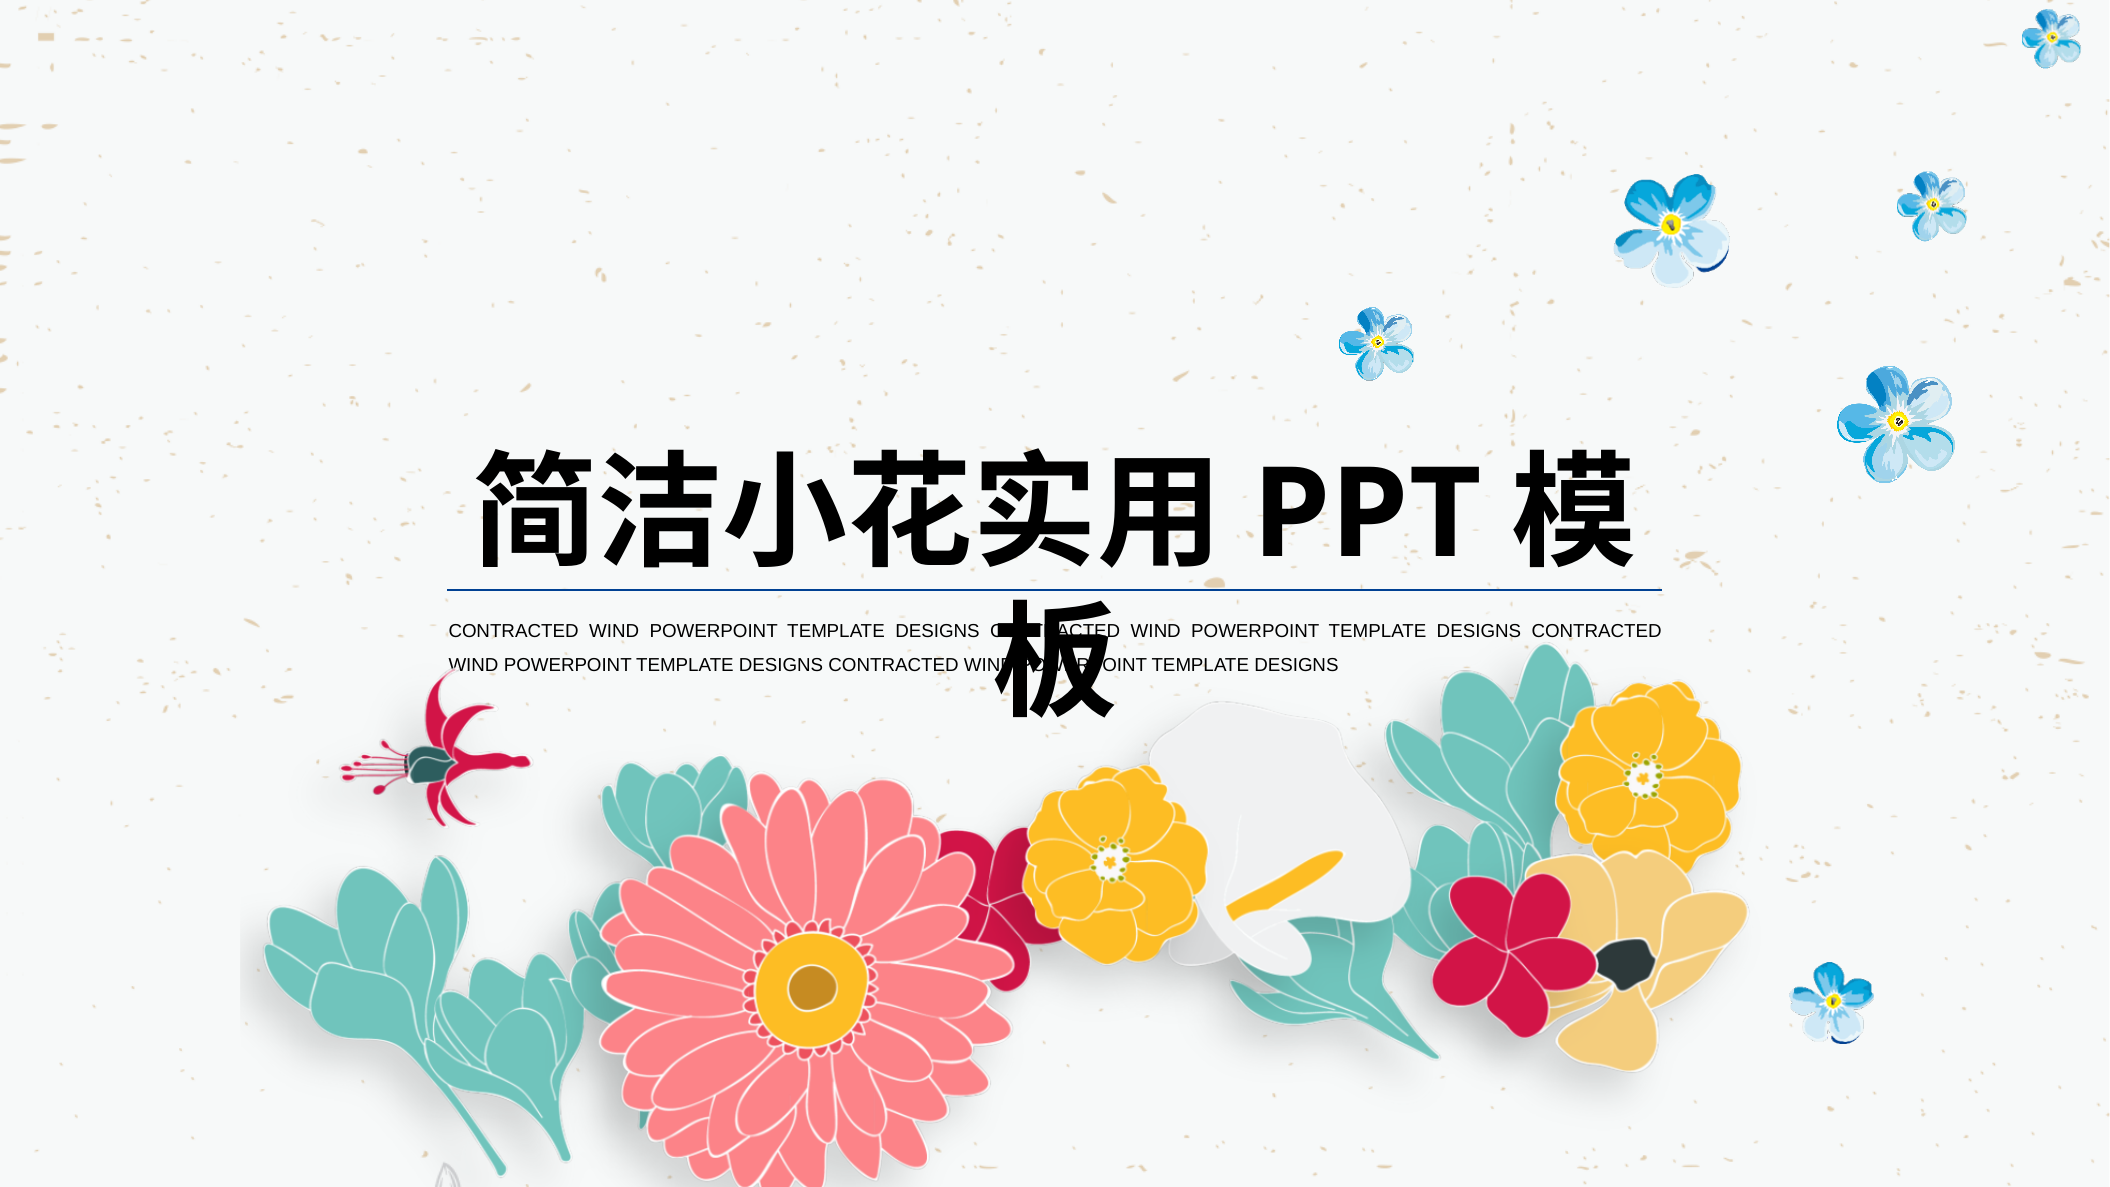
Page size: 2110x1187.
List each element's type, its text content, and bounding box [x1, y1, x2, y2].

picture [0, 0, 2110, 1187]
text_box 简洁小花实用PPT模板 [408, 423, 680, 486]
text_box 简洁小花实用PPT模板 [1398, 423, 1702, 486]
